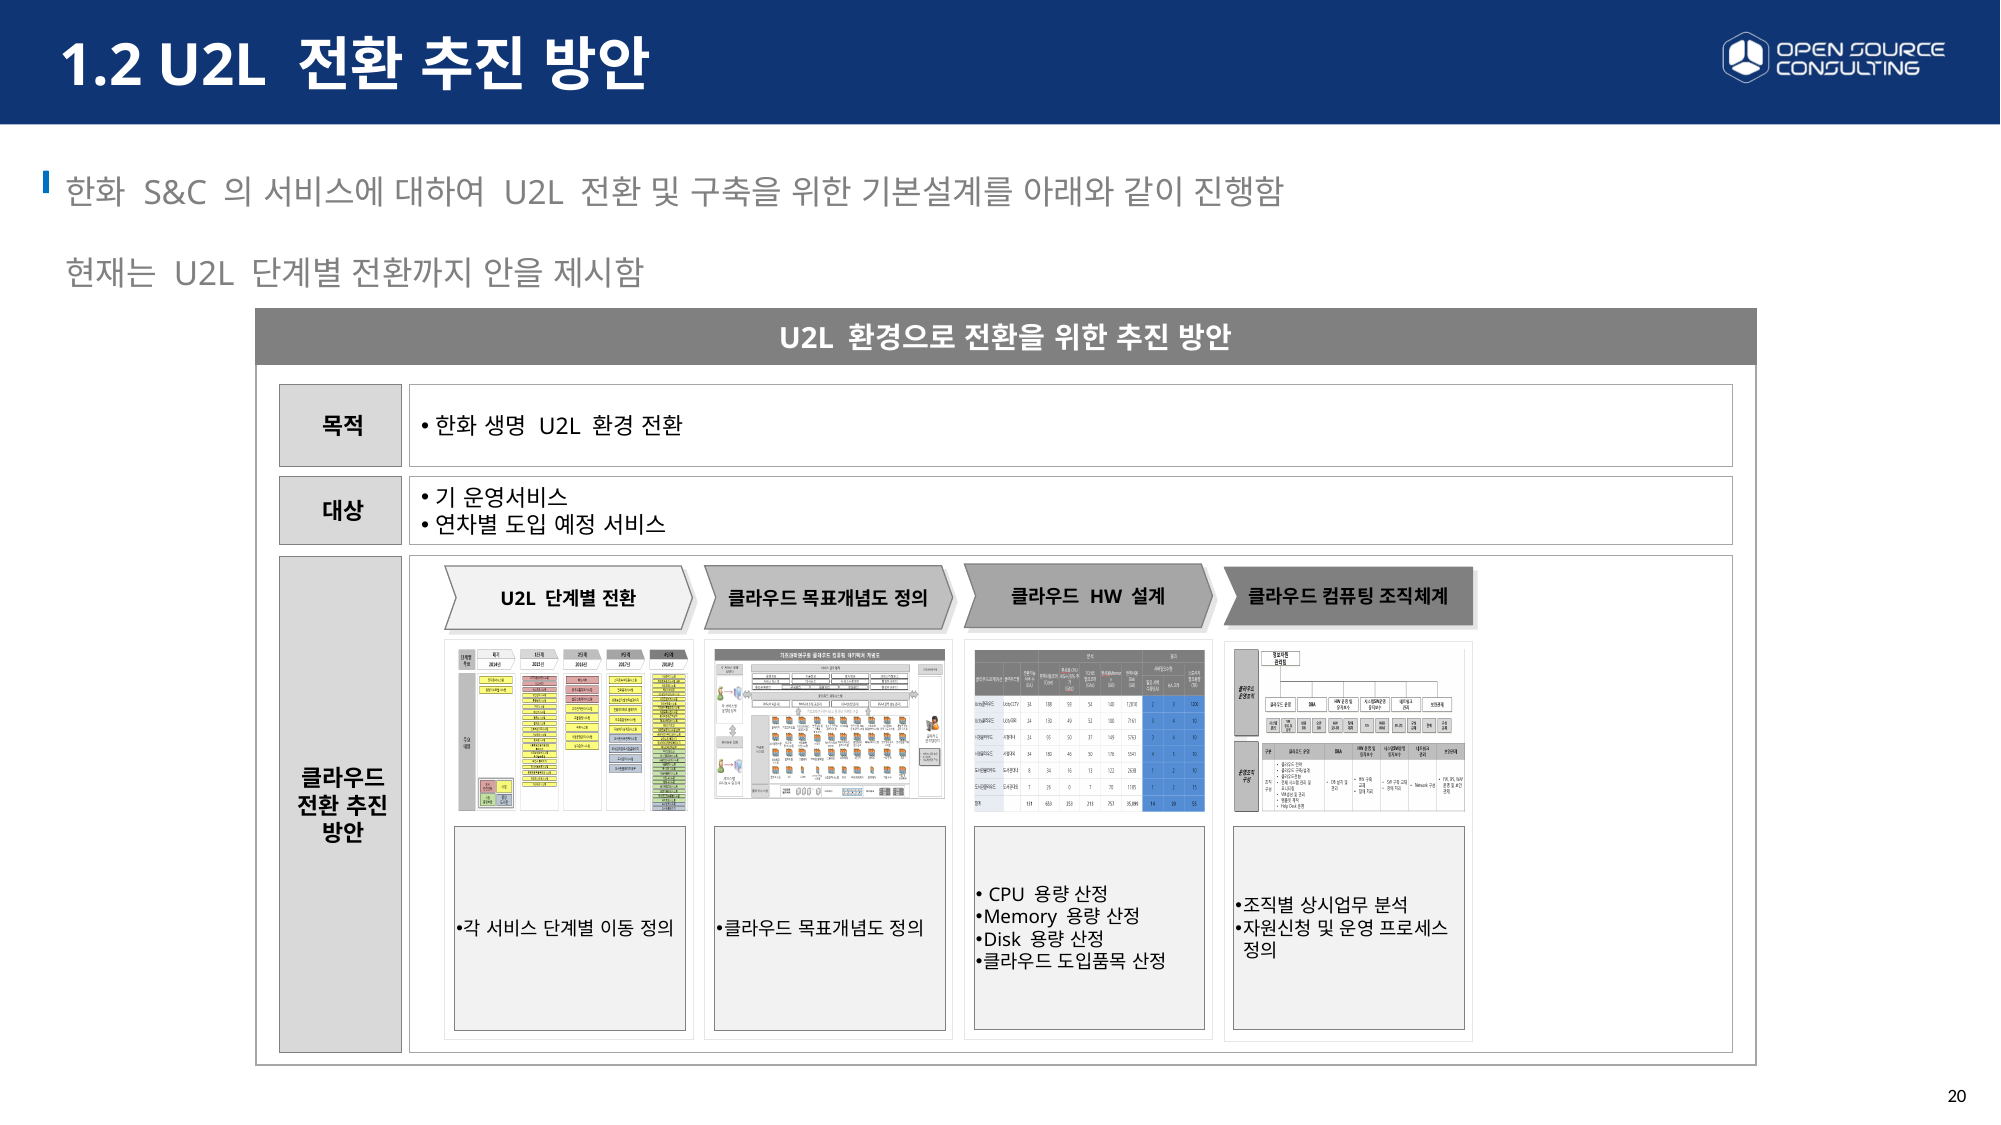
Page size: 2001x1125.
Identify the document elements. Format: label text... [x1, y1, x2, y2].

text_box 조직별 상시업무 분석 자원신청 및 운영 프로세스 정의 [1233, 826, 1464, 1030]
picture [1234, 649, 1465, 812]
text_box 클라우드 HW 설계 [964, 564, 1213, 628]
picture [458, 649, 689, 812]
text_box 기 운영서비스 연차별 도입 예정 서비스 [409, 476, 1733, 545]
text_box 각 서비스 단계별 이동 정의 [454, 826, 685, 1031]
text_box 클라우드 목표개념도 정의 [714, 826, 945, 1031]
text_box [704, 639, 953, 1040]
text_box 클라우드 목표개념도 정의 [704, 565, 953, 629]
picture [1707, 18, 1957, 97]
text_box [409, 555, 1733, 1053]
text_box [1224, 641, 1473, 1042]
text_box U2L 단계별 전환 [444, 565, 693, 630]
text_box 대상 [279, 476, 402, 545]
title 1.2 U2L 전환 추진 방안 [44, 0, 1570, 125]
list 한화 S&C 의 서비스에 대하여 U2L 전환 및 구축을 위한 기본설계를 아래와 같이 진행함 현재는 U2L 단계별 전환까지 안을 제시함 [50, 144, 1977, 396]
text_box [444, 639, 693, 1040]
text_box 목적 [279, 396, 402, 467]
text_box 클라우드 전환 추진 방안 [279, 556, 402, 1053]
picture [974, 649, 1205, 812]
picture [714, 649, 945, 799]
text_box CPU 용량 산정 Memory 용량 산정 Disk 용량 산정 클라우드 도입품목 산정 [973, 826, 1205, 1030]
text_box 클라우드 컴퓨팅 조직체계 [1224, 567, 1473, 625]
text_box [255, 396, 1756, 1065]
text_box 한화 생명 U2L 환경 전환 [409, 396, 1733, 467]
text_box [964, 639, 1213, 1040]
